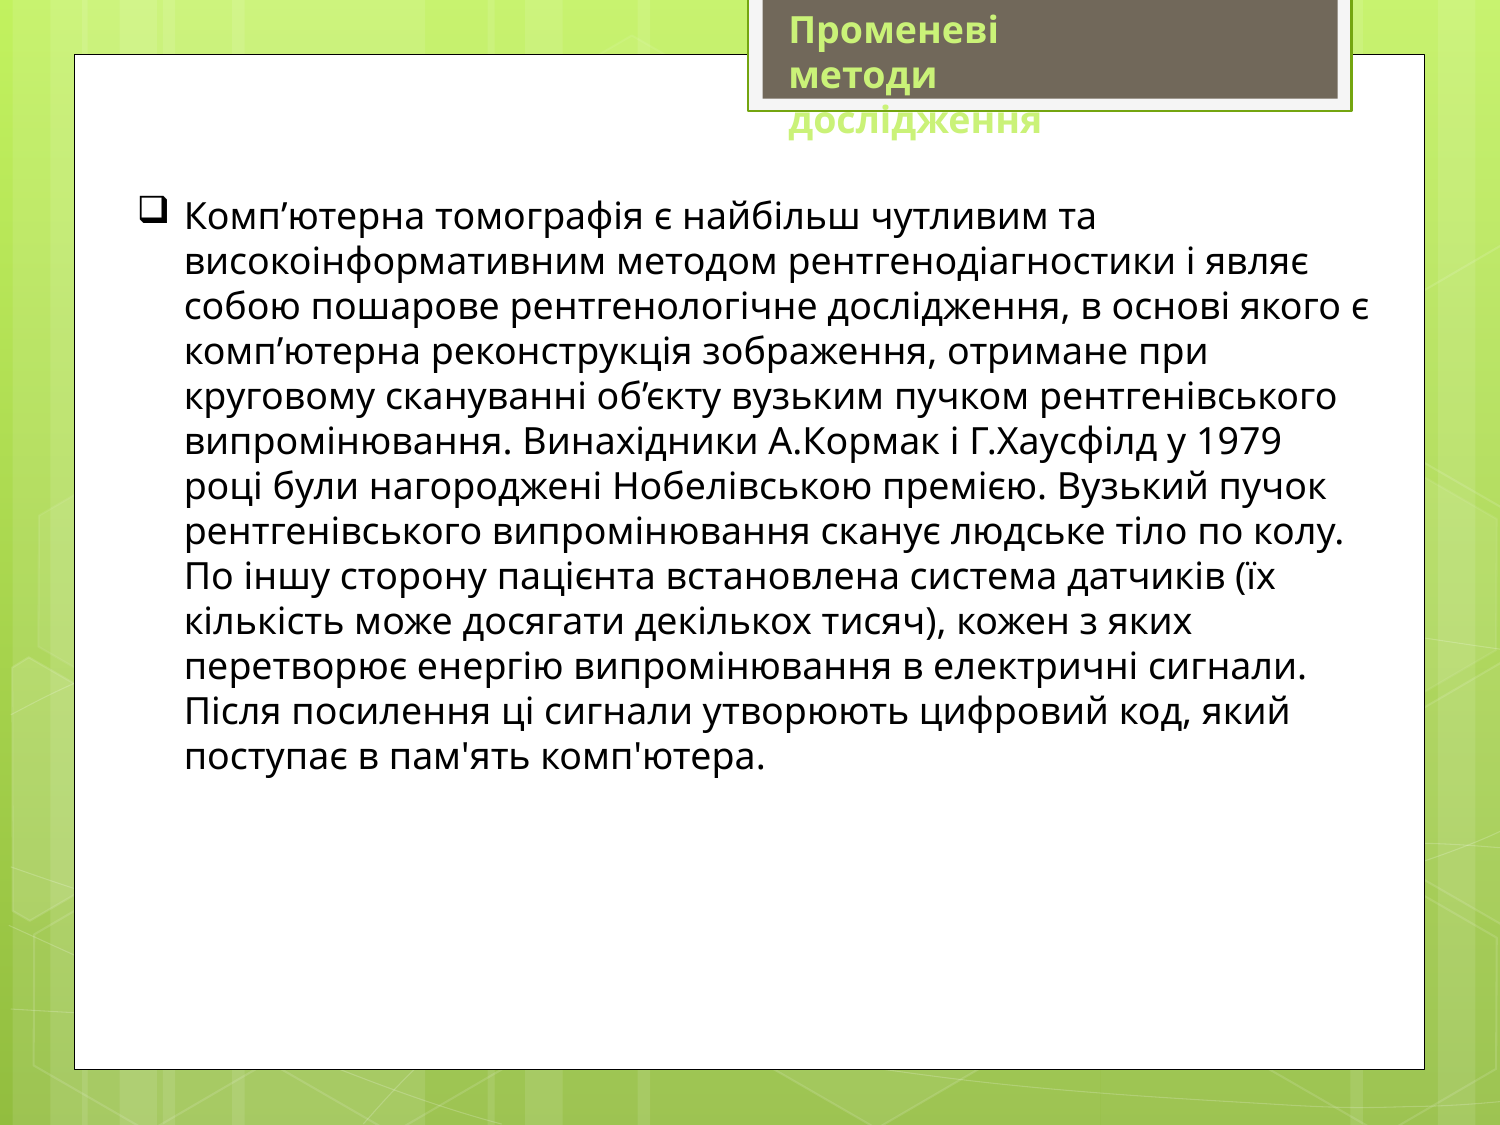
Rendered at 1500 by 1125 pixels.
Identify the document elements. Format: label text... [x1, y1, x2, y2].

text_box Променеві методи дослідження [773, 0, 1170, 149]
text_box Комп’ютерна томографія є найбільш чутливим та високоінформативним методом рентгенодіагностики і являє собою пошарове рентгенологічне дослідження, в основі якого є комп’ютерна реконструкція зображення, отримане при круговому скануванні об’єкту вузьким пучком рентгенівського випромінювання. Винахідники А.Кормак і Г.Хаусфілд у 1979 році були нагороджені Нобелівською премією. Вузький пучок рентгенівського випромінювання сканує людське тіло по колу. По іншу сторону пацієнта встановлена система датчиків (їх кількість може досягати декількох тисяч), кожен з яких перетворює енергію випромінювання в електричні сигнали. Після посилення ці сигнали утворюють цифровий код, який поступає в пам'ять комп'ютера. [122, 184, 1387, 785]
